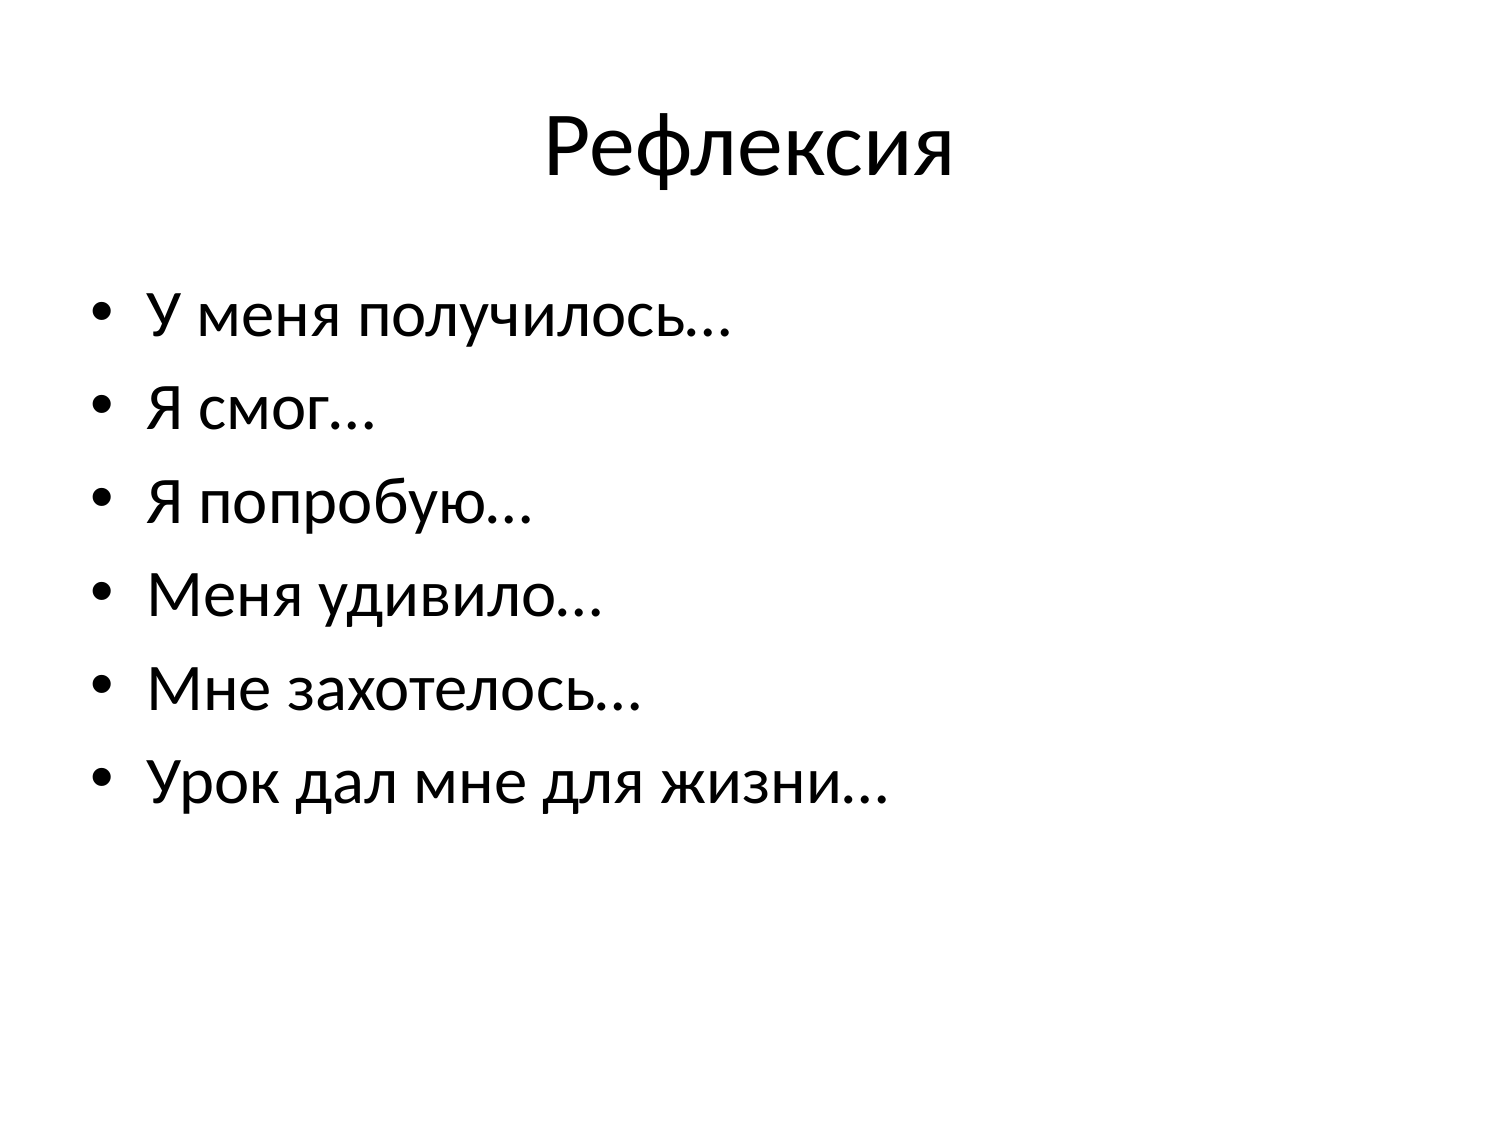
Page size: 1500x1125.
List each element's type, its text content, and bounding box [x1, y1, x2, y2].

list У меня получилось… Я смог… Я попробую… Меня удивило… Мне захотелось… Урок дал мне для жизни… [75, 262, 1425, 1005]
title Рефлексия [75, 45, 1425, 233]
